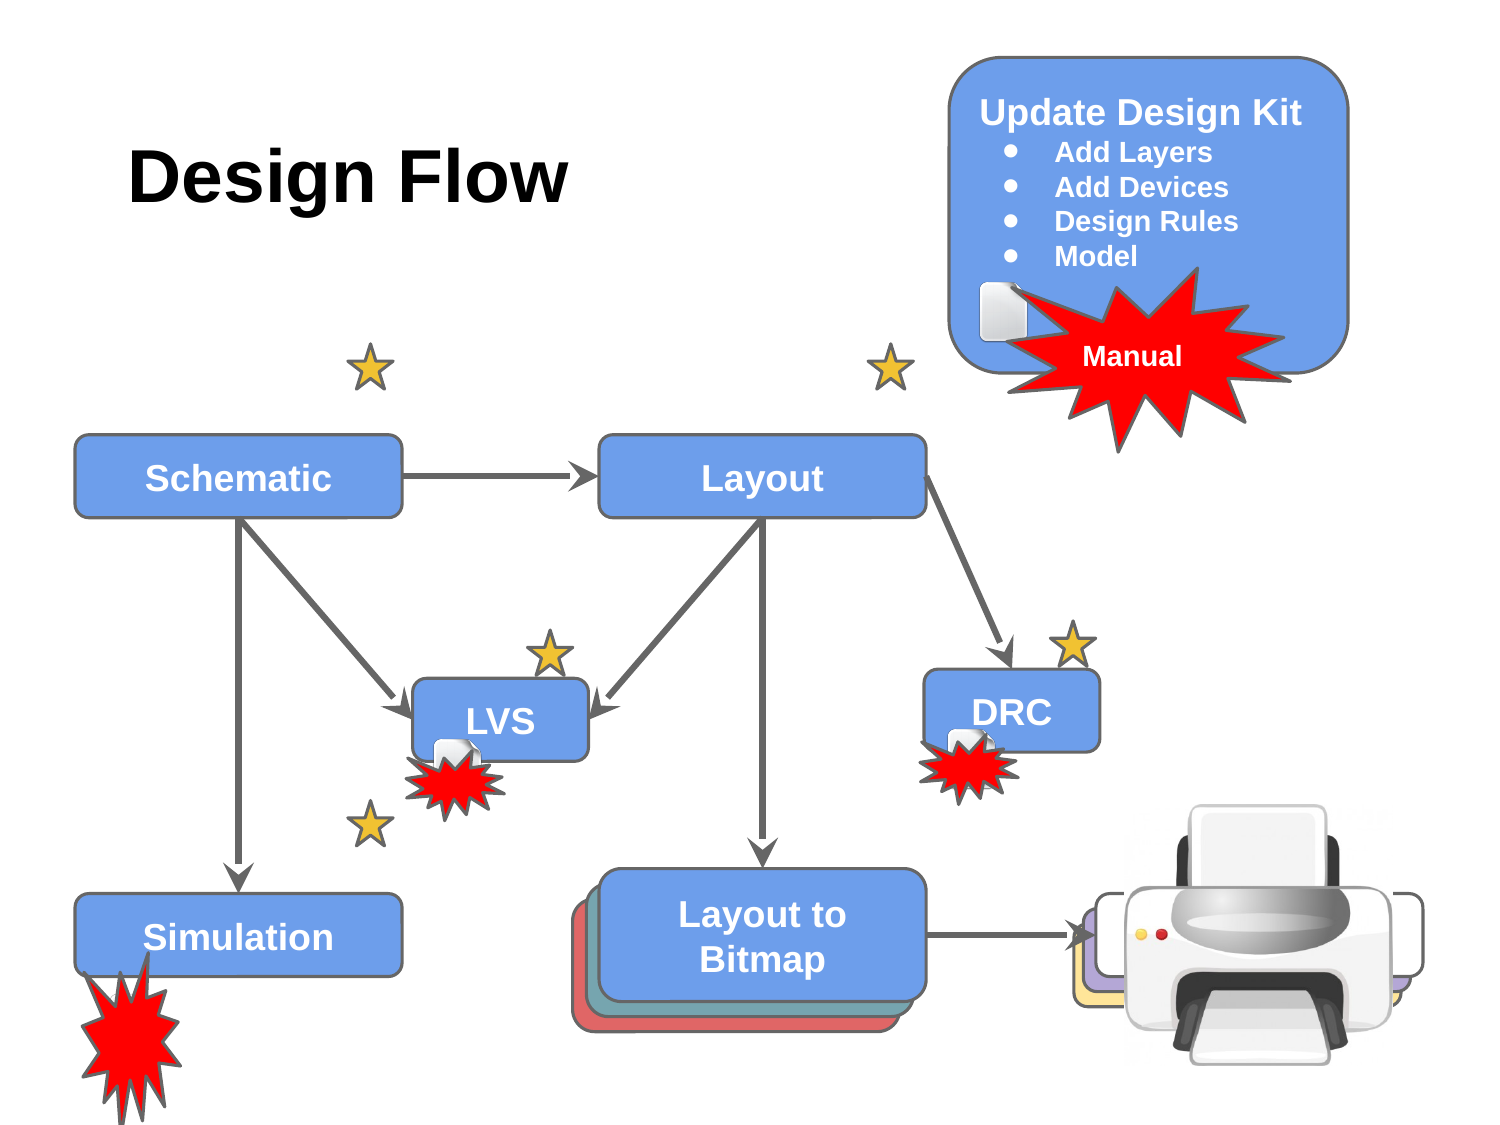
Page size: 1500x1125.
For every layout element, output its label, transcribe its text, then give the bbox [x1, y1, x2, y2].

text_box [938, 728, 1000, 732]
text_box [347, 343, 394, 390]
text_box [925, 476, 1013, 622]
text_box DRC [924, 669, 1100, 753]
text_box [81, 734, 1019, 1080]
text_box [970, 281, 1032, 344]
text_box [527, 630, 573, 676]
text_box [1095, 790, 1424, 1080]
text_box Manual [1006, 267, 1291, 453]
text_box Print [1073, 943, 1090, 1007]
title Design Flow [75, 14, 1425, 233]
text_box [588, 620, 763, 721]
text_box Layout [599, 434, 927, 518]
text_box [1050, 620, 1096, 667]
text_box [239, 620, 413, 721]
text_box [868, 343, 914, 390]
text_box Print [1083, 910, 1090, 931]
text_box LVS [412, 678, 589, 732]
text_box Print [1083, 943, 1090, 990]
text_box Schematic [75, 434, 403, 518]
text_box Update Design Kit Add Layers Add Devices Design Rules Model [949, 57, 1349, 374]
